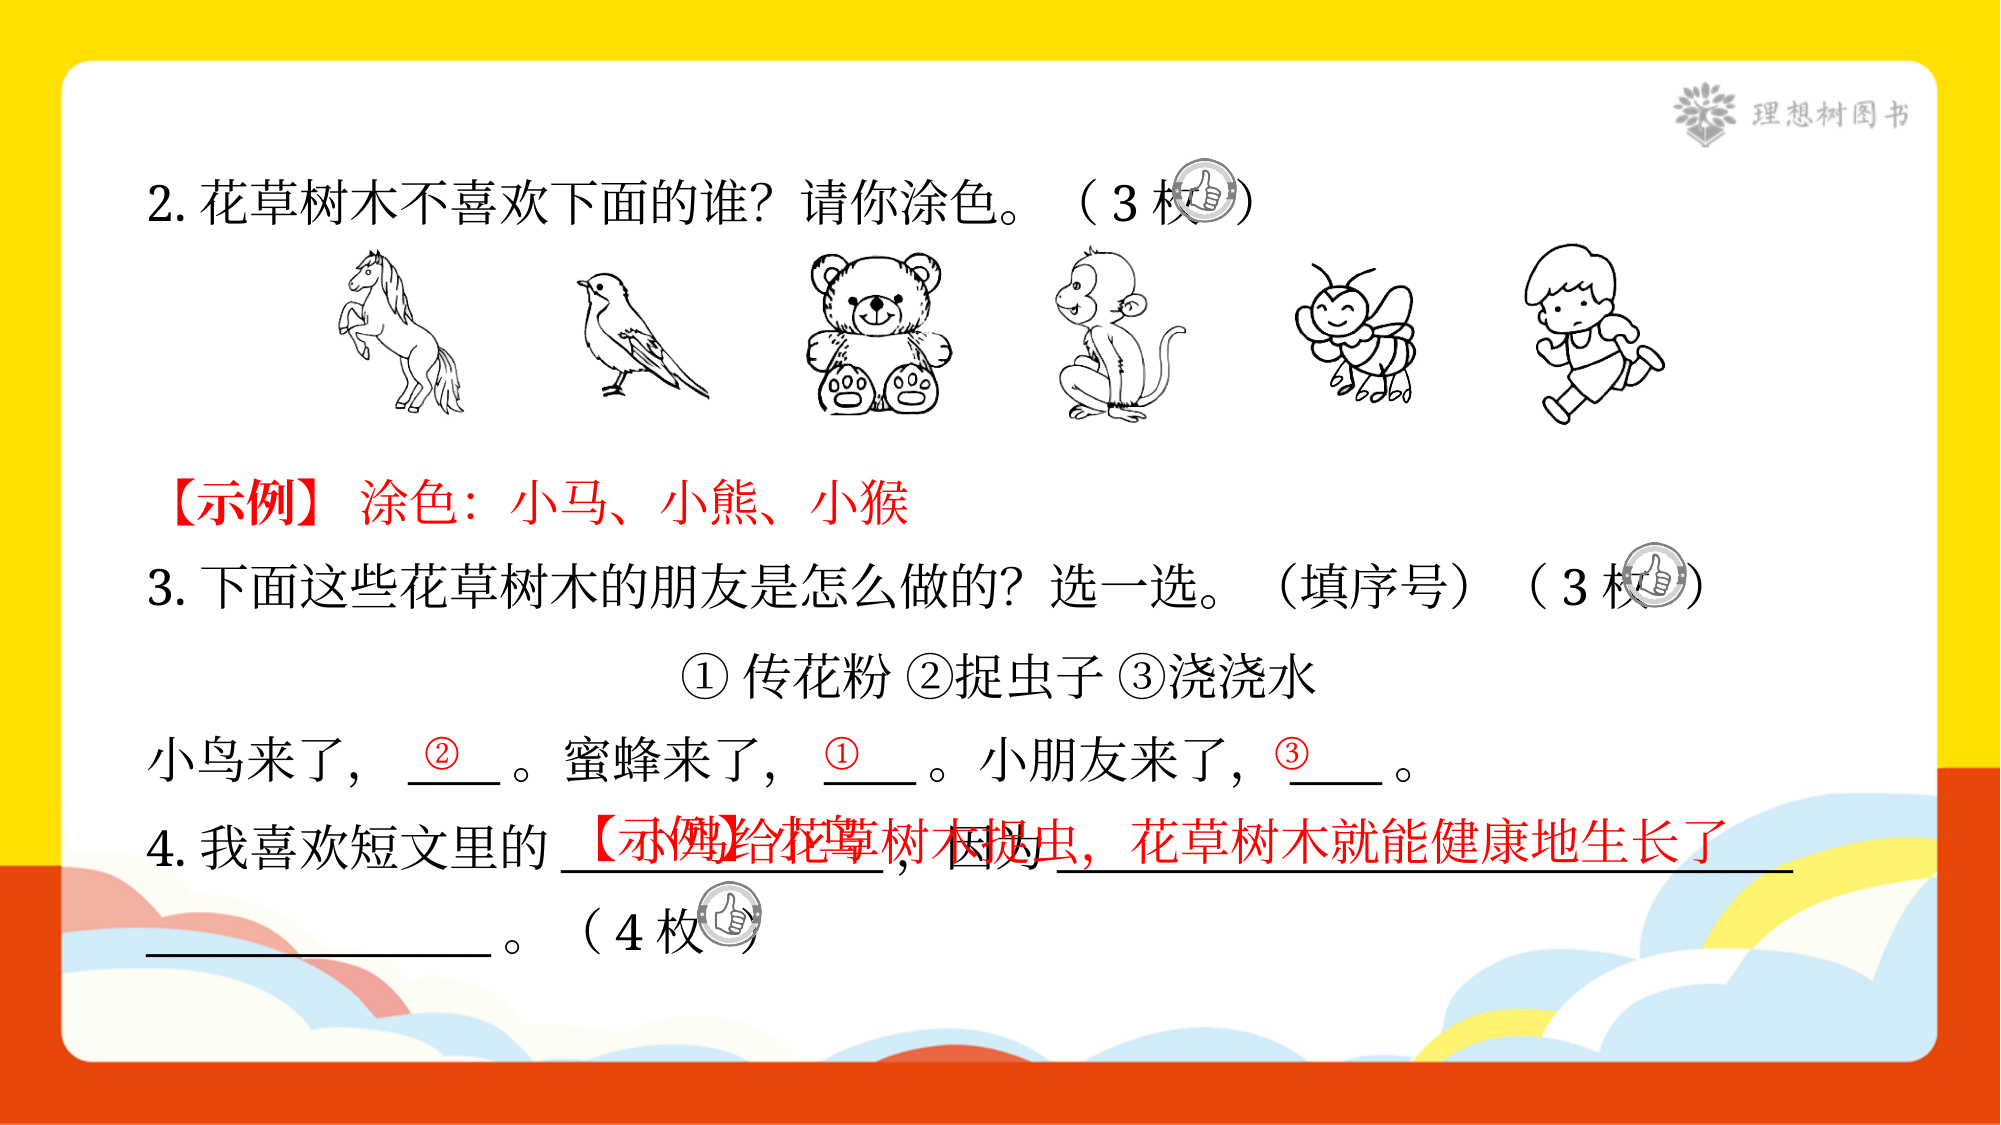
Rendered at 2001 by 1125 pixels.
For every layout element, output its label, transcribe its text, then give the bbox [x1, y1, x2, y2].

text_box 【示例】 涂色：小马、小熊、小猴 [146, 448, 1851, 523]
text_box ① [799, 696, 886, 772]
text_box 2.花草树木不喜欢下面的谁？请你涂色。（3枚 ） [146, 147, 1851, 223]
text_box ② [399, 696, 486, 772]
text_box ③ [1249, 696, 1336, 772]
picture [0, 0, 2000, 1125]
text_box 4.我喜欢短文里的______________，因为________________________________ _______________。（4枚 ） [146, 948, 1851, 952]
text_box ①传花粉 ②捉虫子 ③浇浇水 小鸟来了，____。蜜蜂来了，____。小朋友来了，____。 [146, 617, 1851, 780]
text_box 3.下面这些花草树木的朋友是怎么做的？选一选。（填序号）（3枚 ） [146, 532, 1851, 607]
text_box 小鸟给花草树木捉虫，花草树木就能健康地生长了 [146, 784, 1851, 948]
